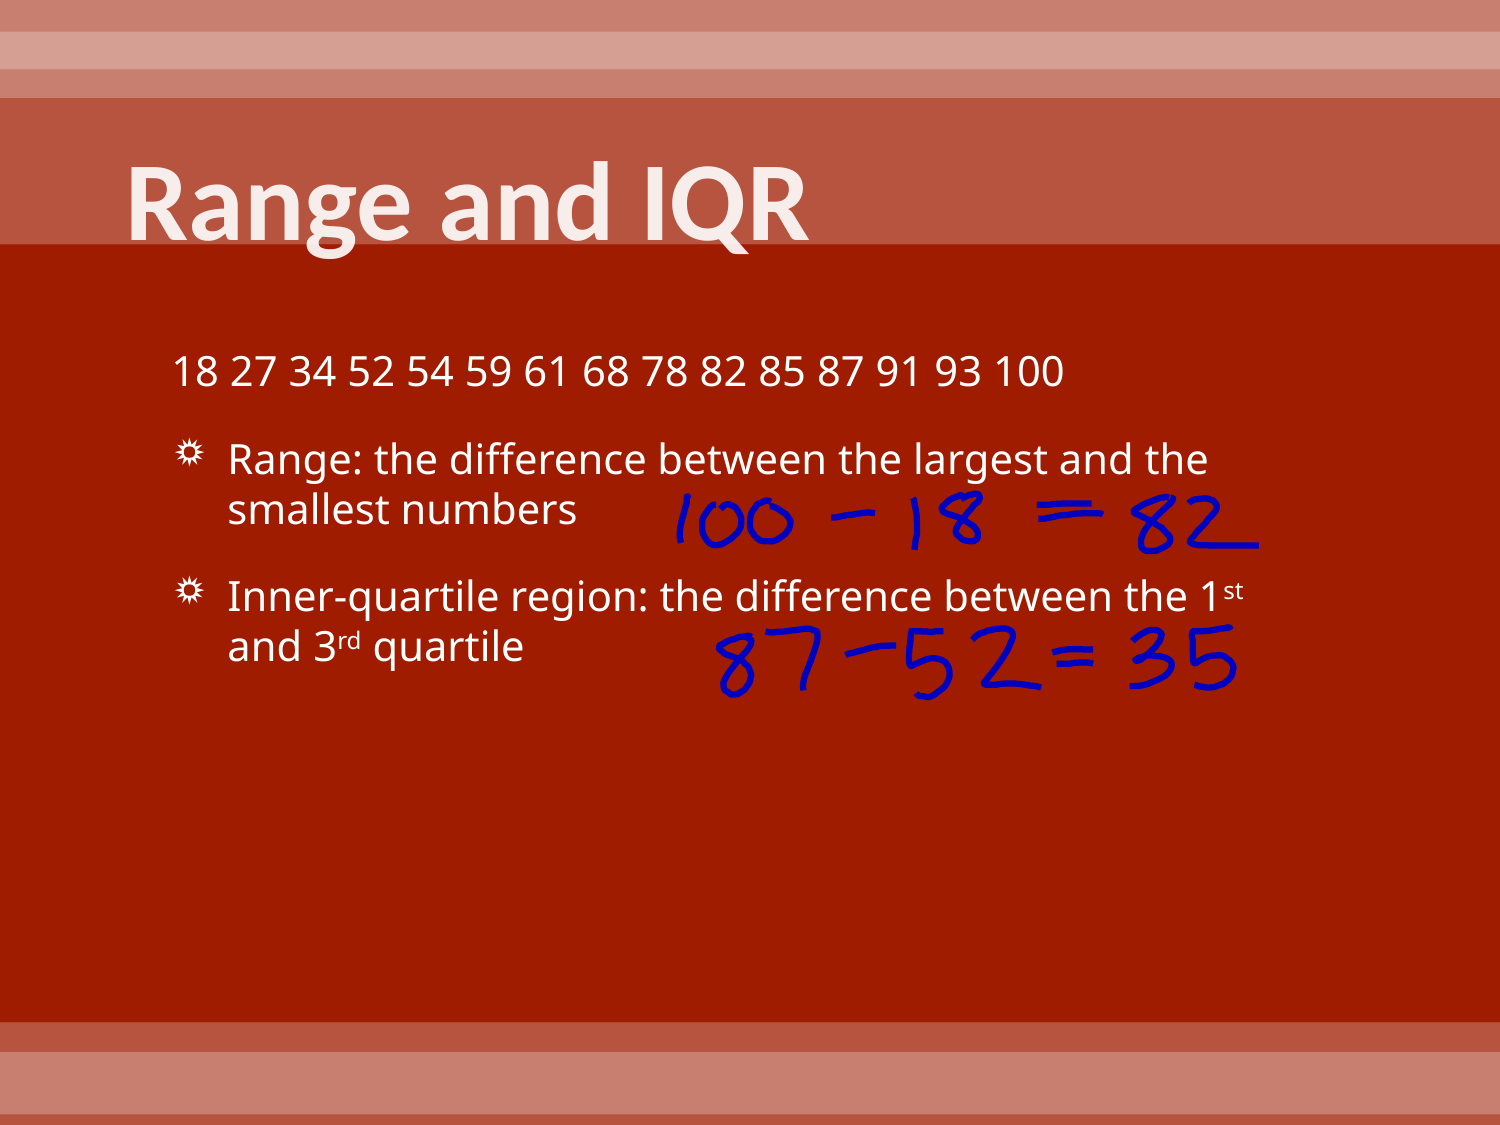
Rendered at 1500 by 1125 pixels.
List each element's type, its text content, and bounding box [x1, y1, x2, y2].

text_box [1131, 494, 1176, 554]
text_box [1056, 660, 1094, 666]
text_box [1051, 647, 1094, 655]
text_box [831, 510, 876, 520]
text_box [677, 494, 691, 544]
text_box [939, 491, 982, 544]
text_box [1129, 627, 1174, 689]
list 18 27 34 52 54 59 61 68 78 82 85 87 91 93 100 Range: the difference between the largest and the smallest numbers Inner-quartile region: the difference between the 1st and 3rd quartile [156, 337, 1344, 950]
text_box [1036, 501, 1092, 507]
text_box [911, 496, 920, 551]
picture [0, 0, 1500, 1125]
text_box [906, 629, 952, 700]
text_box [1189, 625, 1236, 690]
text_box [747, 498, 793, 544]
text_box [764, 626, 820, 691]
title Range and IQR [110, 30, 1390, 271]
text_box [844, 643, 897, 658]
text_box [700, 502, 744, 548]
text_box [1038, 511, 1104, 521]
text_box [970, 626, 1042, 690]
text_box [716, 633, 754, 697]
text_box [1187, 496, 1259, 548]
